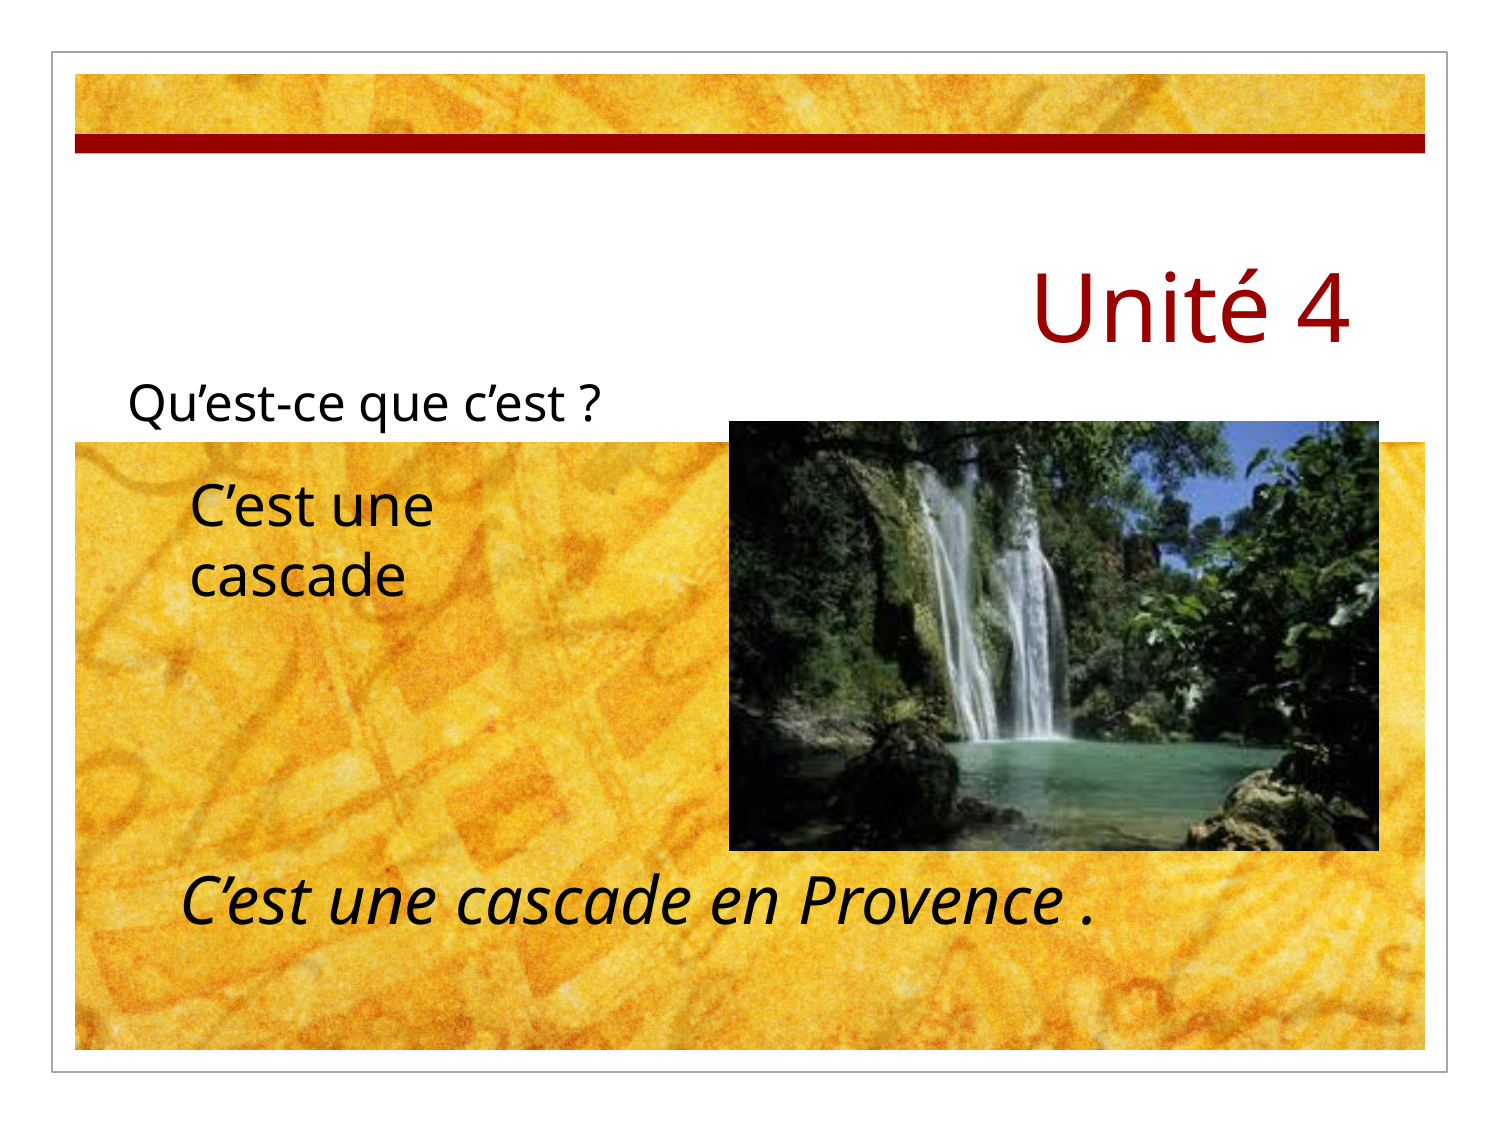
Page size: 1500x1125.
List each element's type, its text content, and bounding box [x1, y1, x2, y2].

title Unité 4 [112, 158, 1392, 362]
text_box C’est une cascade [175, 460, 670, 686]
text_box C’est une cascade en Provence . [164, 850, 1132, 946]
picture [75, 74, 1425, 134]
picture [75, 420, 1425, 1050]
subtitle Qu’est-ce que c’est ? [112, 362, 1392, 439]
